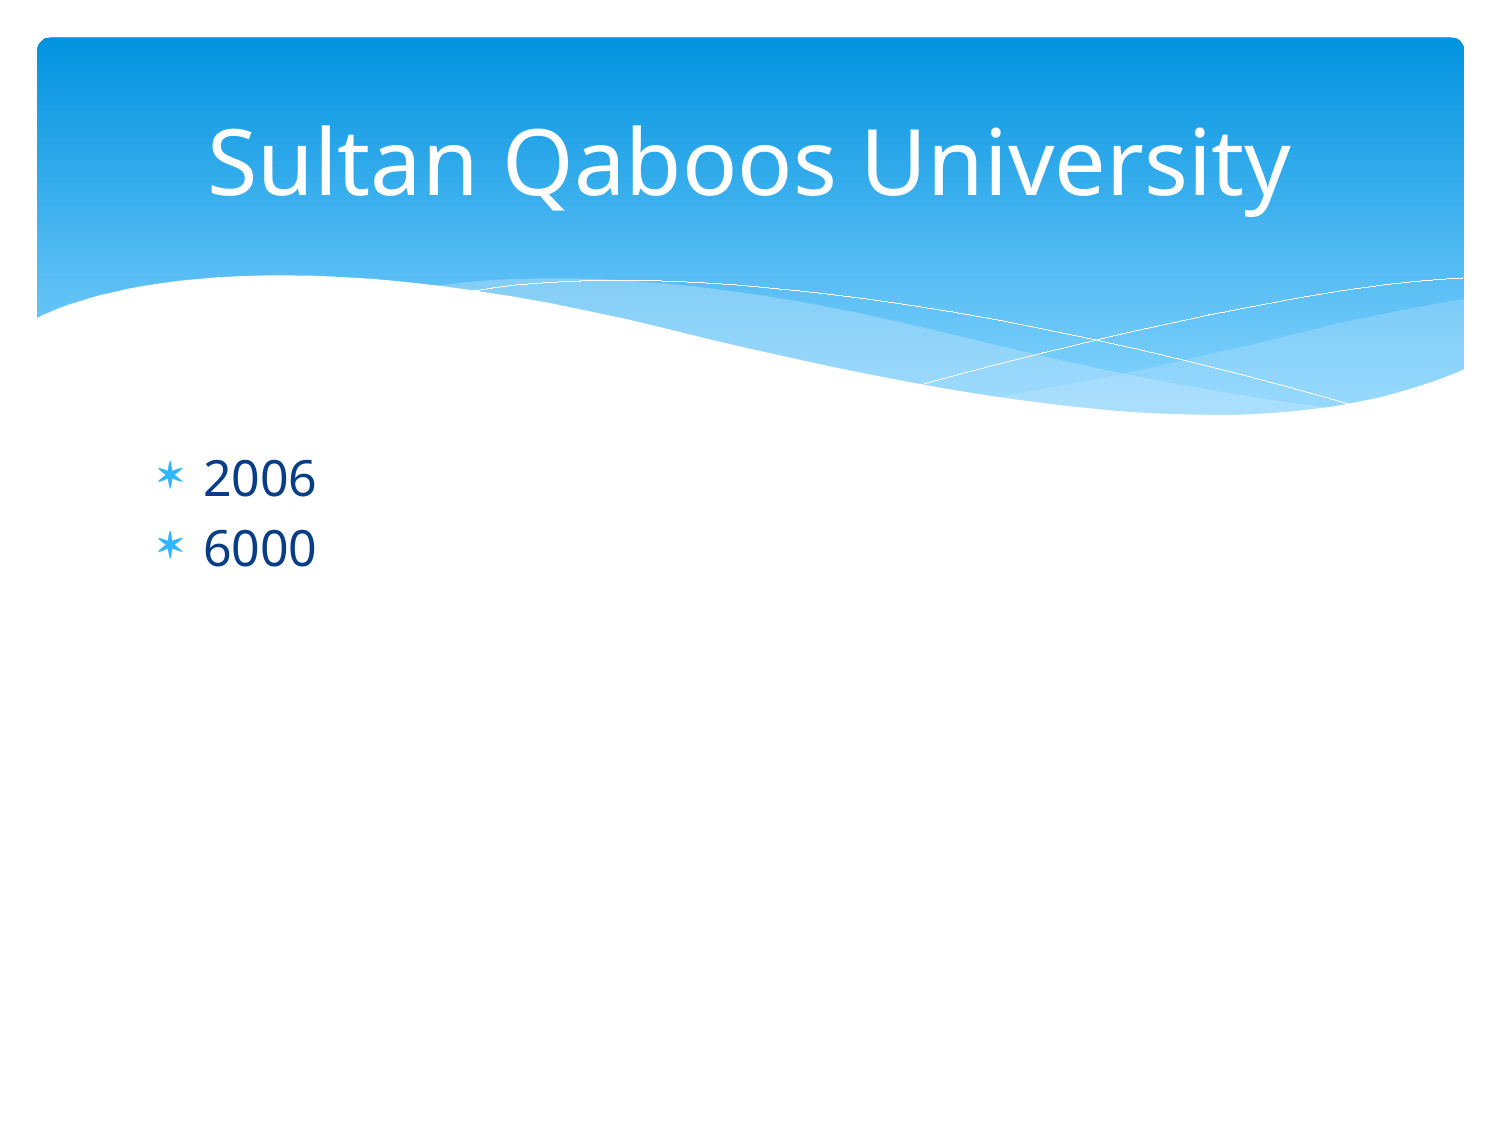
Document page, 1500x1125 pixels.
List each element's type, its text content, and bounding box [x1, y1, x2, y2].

list 2006 6000 [143, 438, 1359, 1005]
title Sultan Qaboos University [75, 55, 1425, 261]
